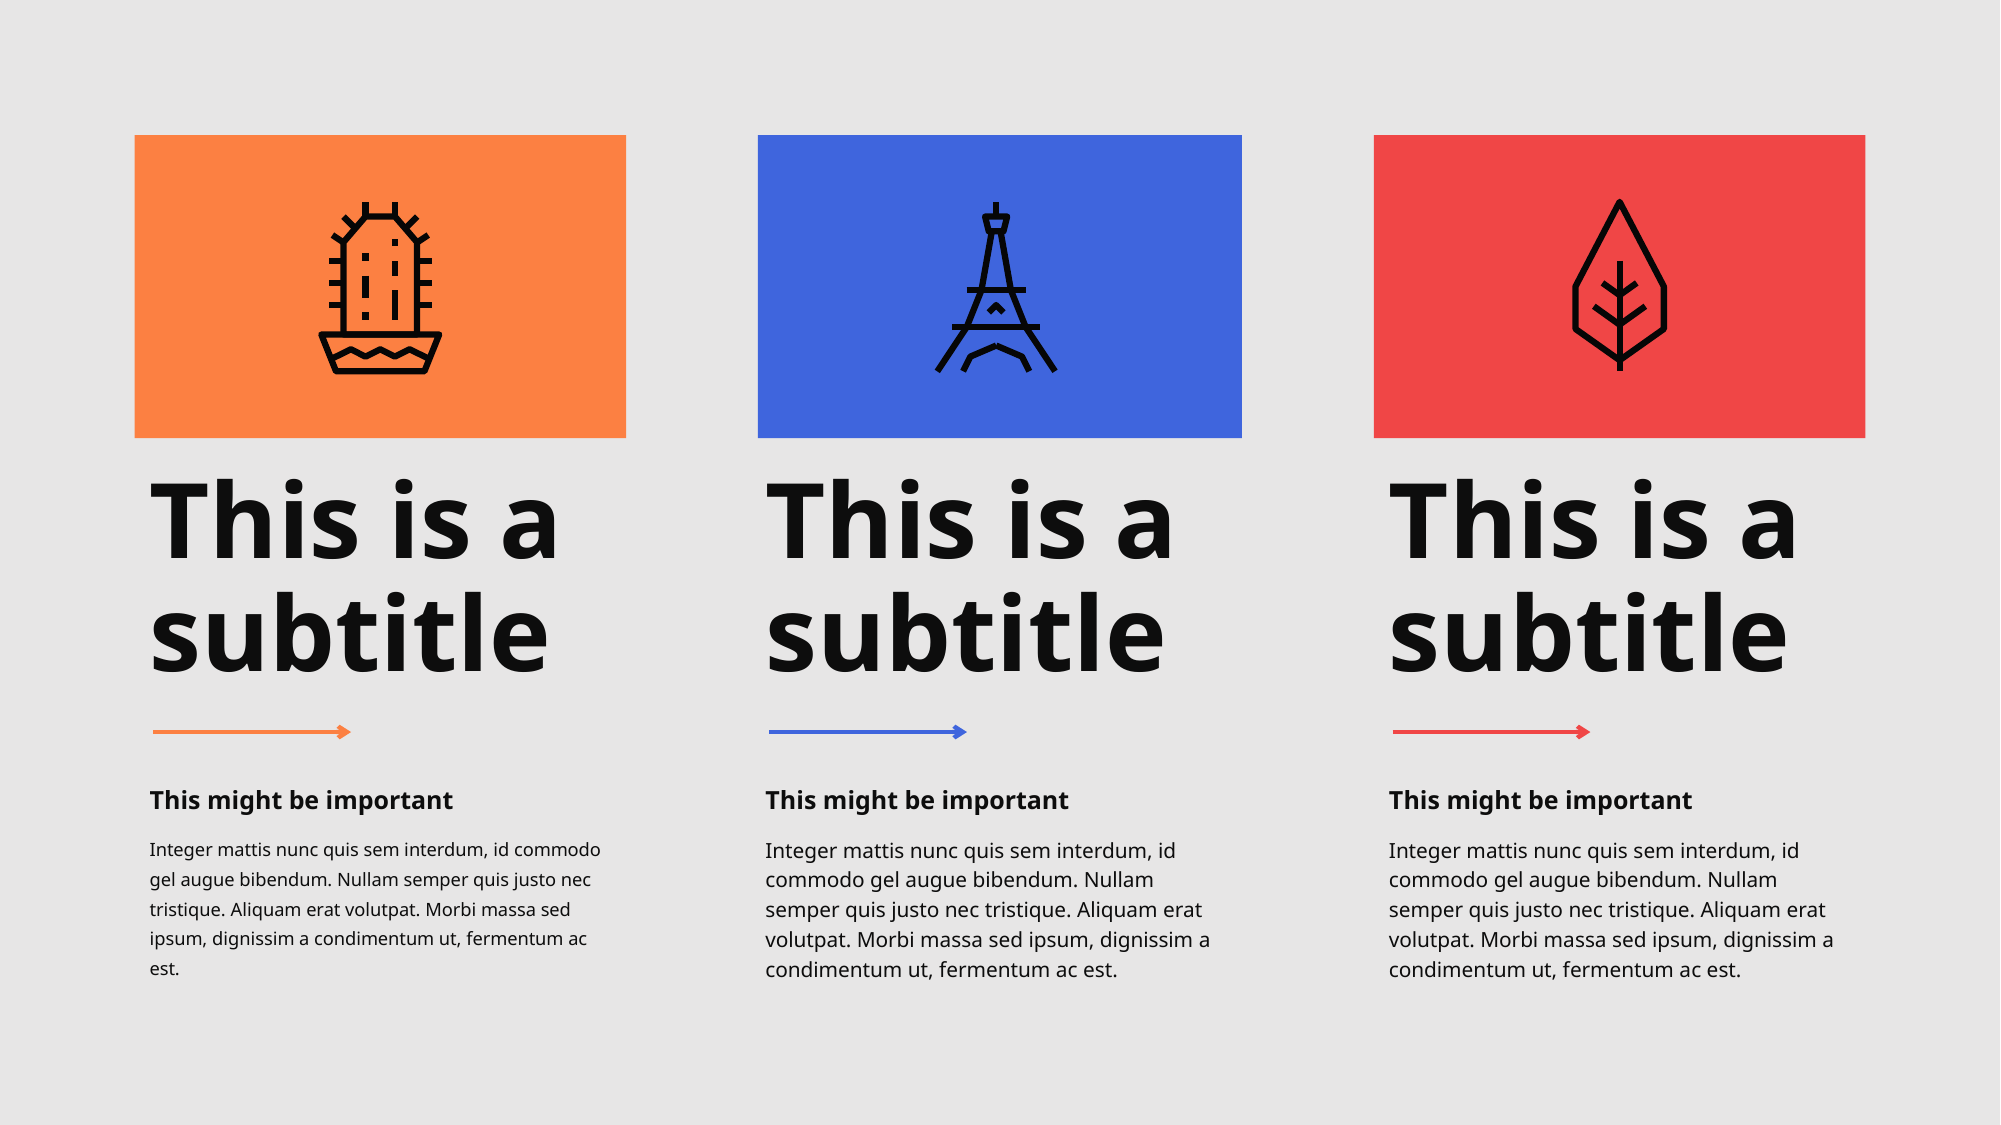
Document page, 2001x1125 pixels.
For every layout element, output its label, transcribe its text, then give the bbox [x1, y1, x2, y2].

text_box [937, 201, 1053, 372]
text_box [1373, 134, 1866, 439]
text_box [321, 201, 440, 372]
list Integer mattis nunc quis sem interdum, id commodo gel augue bibendum. Nullam semper quis justo nec tristique. Aliquam erat volutpat. Morbi massa sed ipsum, dignissim a condimentum ut, fermentum ac est. [750, 826, 1243, 990]
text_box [1575, 201, 1664, 372]
list This is a subtitle [750, 461, 1243, 705]
list This might be important [750, 780, 1243, 826]
list This might be important [1373, 780, 1866, 826]
list Integer mattis nunc quis sem interdum, id commodo gel augue bibendum. Nullam semper quis justo nec tristique. Aliquam erat volutpat. Morbi massa sed ipsum, dignissim a condimentum ut, fermentum ac est. [134, 826, 627, 990]
text_box [133, 134, 627, 439]
list This is a subtitle [1373, 461, 1866, 705]
text_box [757, 134, 1243, 439]
list This might be important [134, 780, 627, 826]
list This is a subtitle [134, 461, 627, 705]
list Integer mattis nunc quis sem interdum, id commodo gel augue bibendum. Nullam semper quis justo nec tristique. Aliquam erat volutpat. Morbi massa sed ipsum, dignissim a condimentum ut, fermentum ac est. [1373, 826, 1866, 990]
